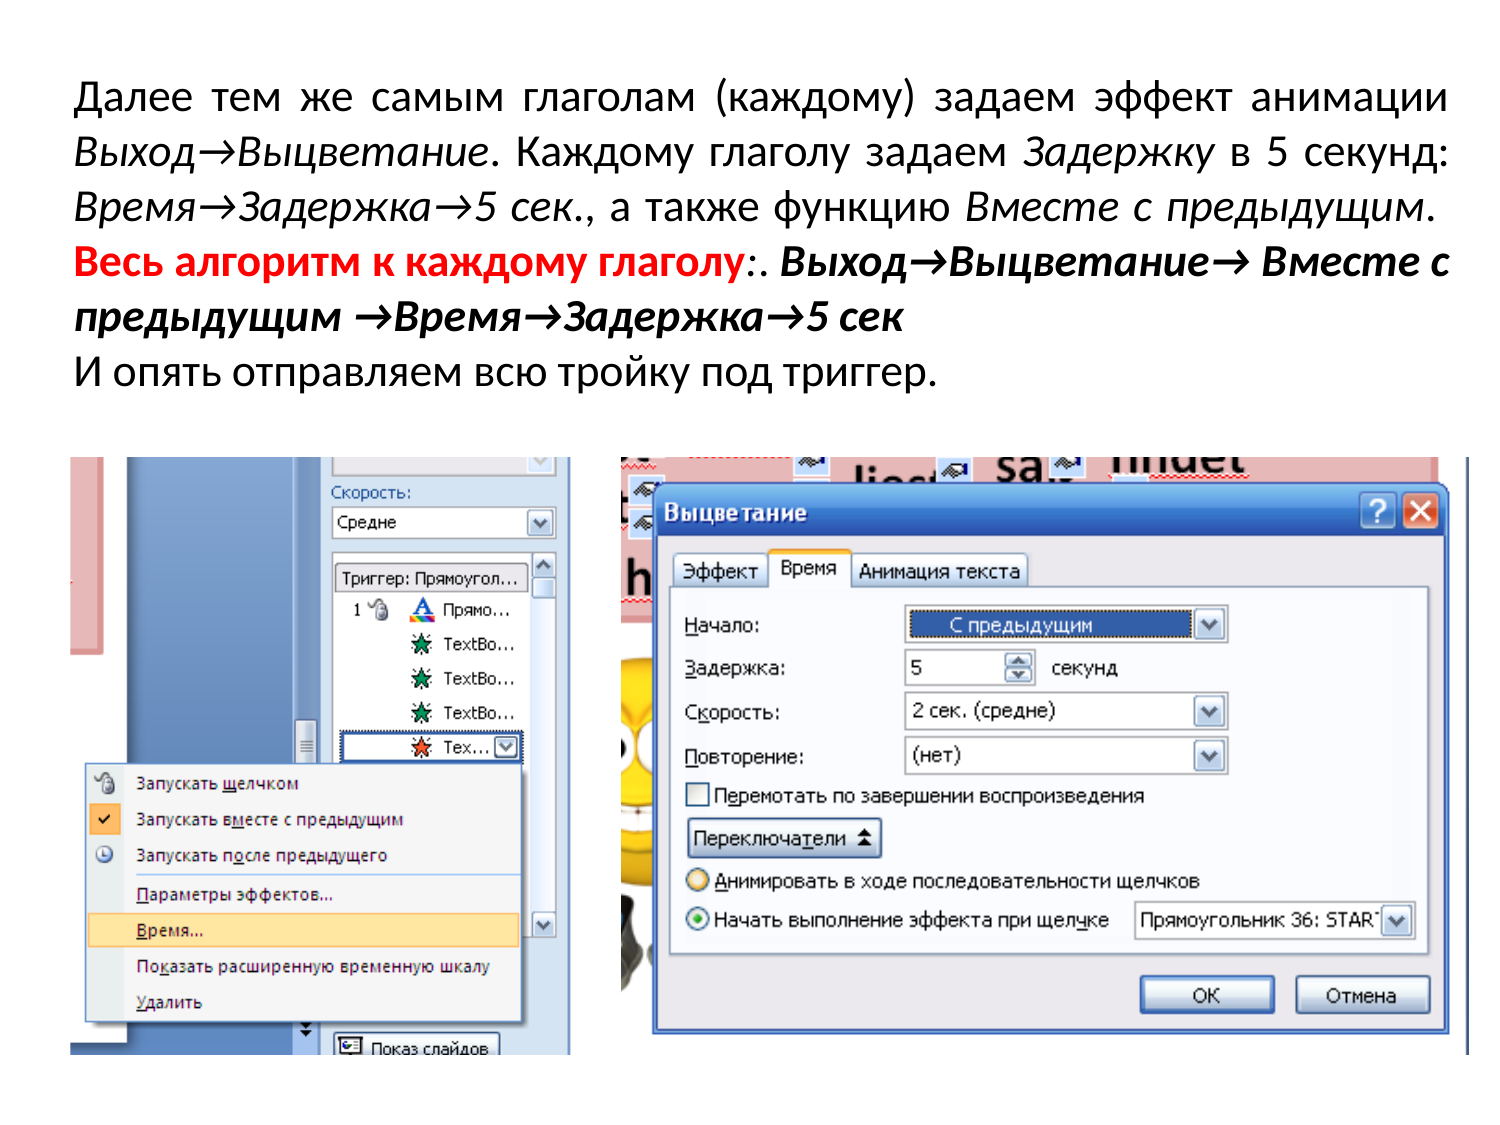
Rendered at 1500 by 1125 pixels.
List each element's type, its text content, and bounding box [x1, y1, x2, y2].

picture [70, 456, 571, 1055]
picture [620, 456, 1470, 1055]
text_box Далее тем же самым глаголам (каждому) задаем эффект анимации Выход→Выцветание. Каждому глаголу задаем Задержку в 5 секунд: Время→Задержка→5 сек., а также функцию Вместе с предыдущим. Весь алгоритм к каждому глаголу:. Выход→Выцветание→ Вместе с предыдущим →Время→Задержка→5 сек И опять отправляем всю тройку под триггер. [58, 58, 1465, 404]
